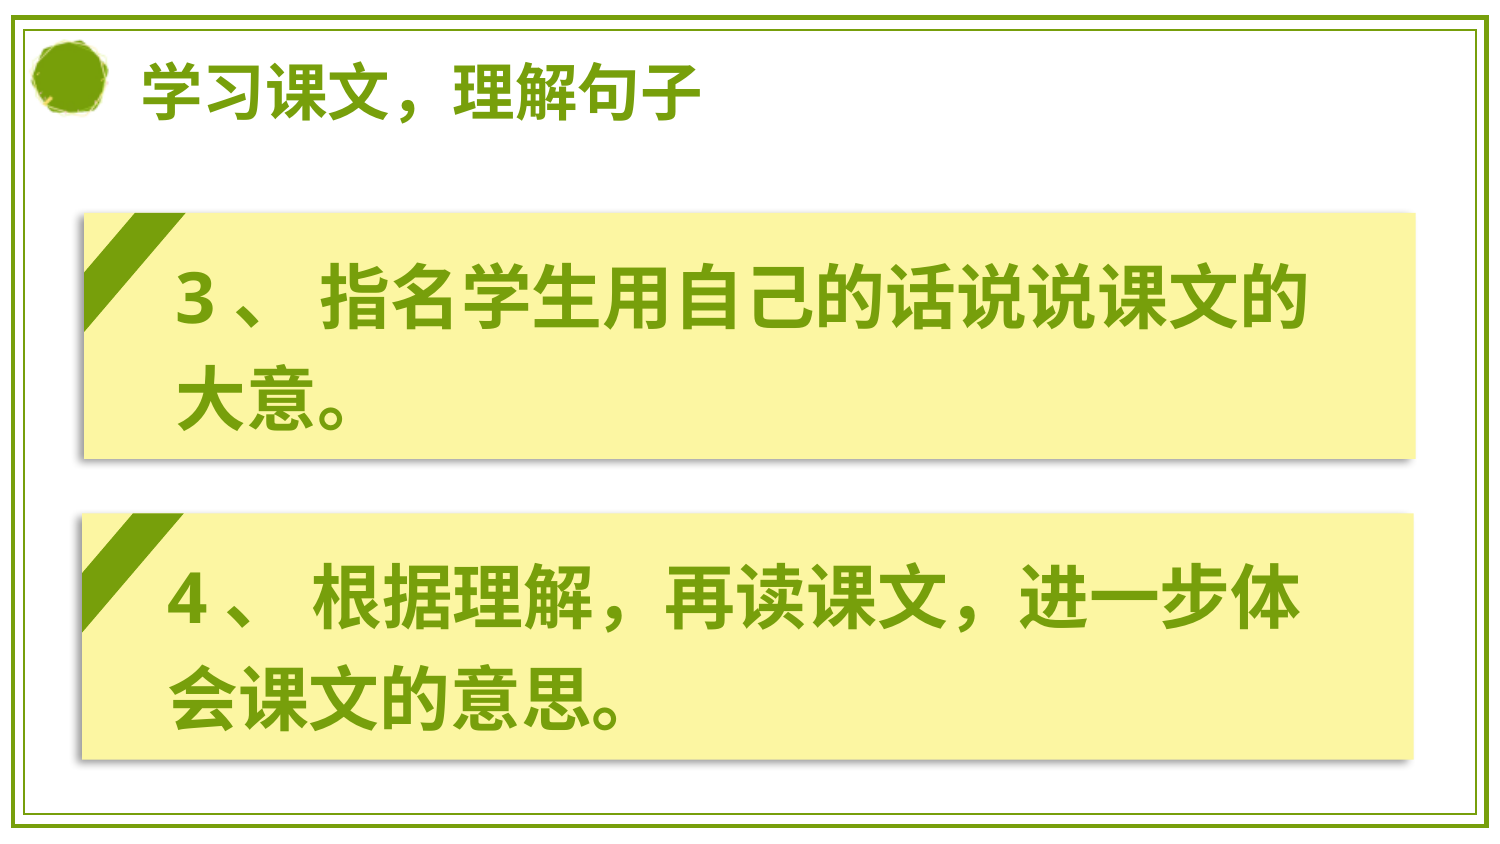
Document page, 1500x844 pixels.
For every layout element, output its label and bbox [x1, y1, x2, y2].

text_box [82, 513, 1414, 760]
picture [0, 0, 1500, 844]
text_box [12, 17, 1487, 826]
text_box [84, 212, 1416, 460]
